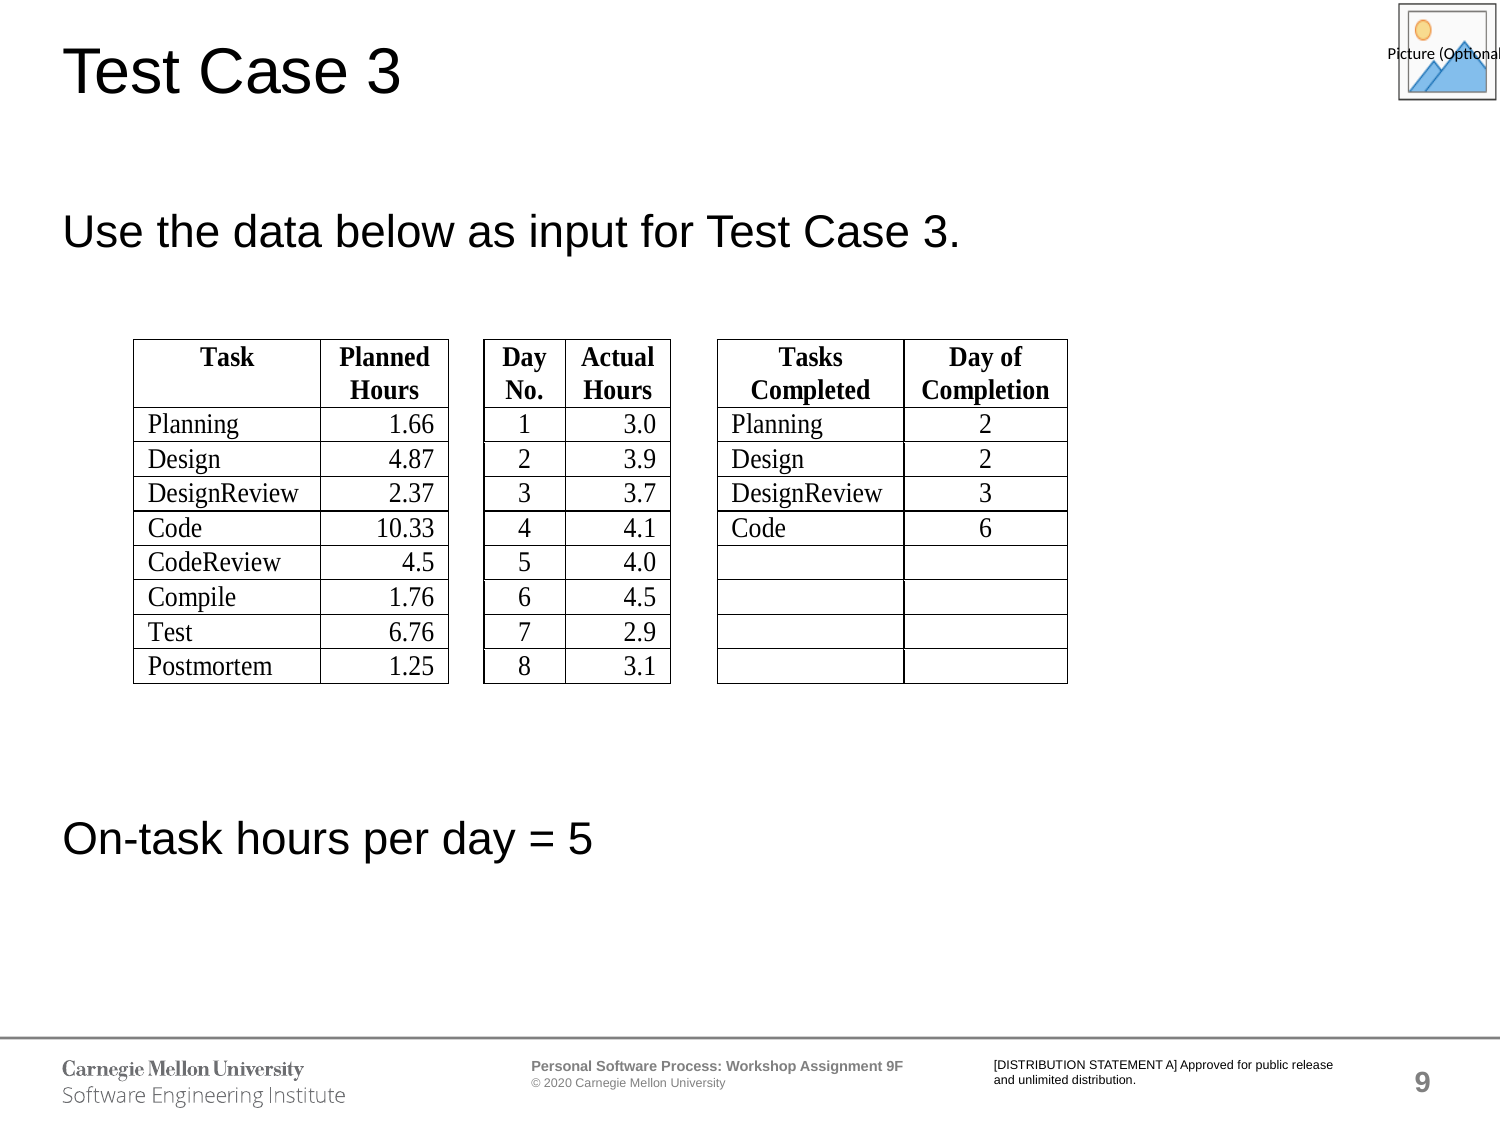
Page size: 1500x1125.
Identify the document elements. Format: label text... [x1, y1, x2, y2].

list Use the data below as input for Test Case 3. On-task hours per day = 5 [62, 201, 1431, 1000]
picture [1394, 0, 1500, 105]
title Test Case 3 [62, 37, 1338, 182]
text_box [60, 339, 1211, 724]
